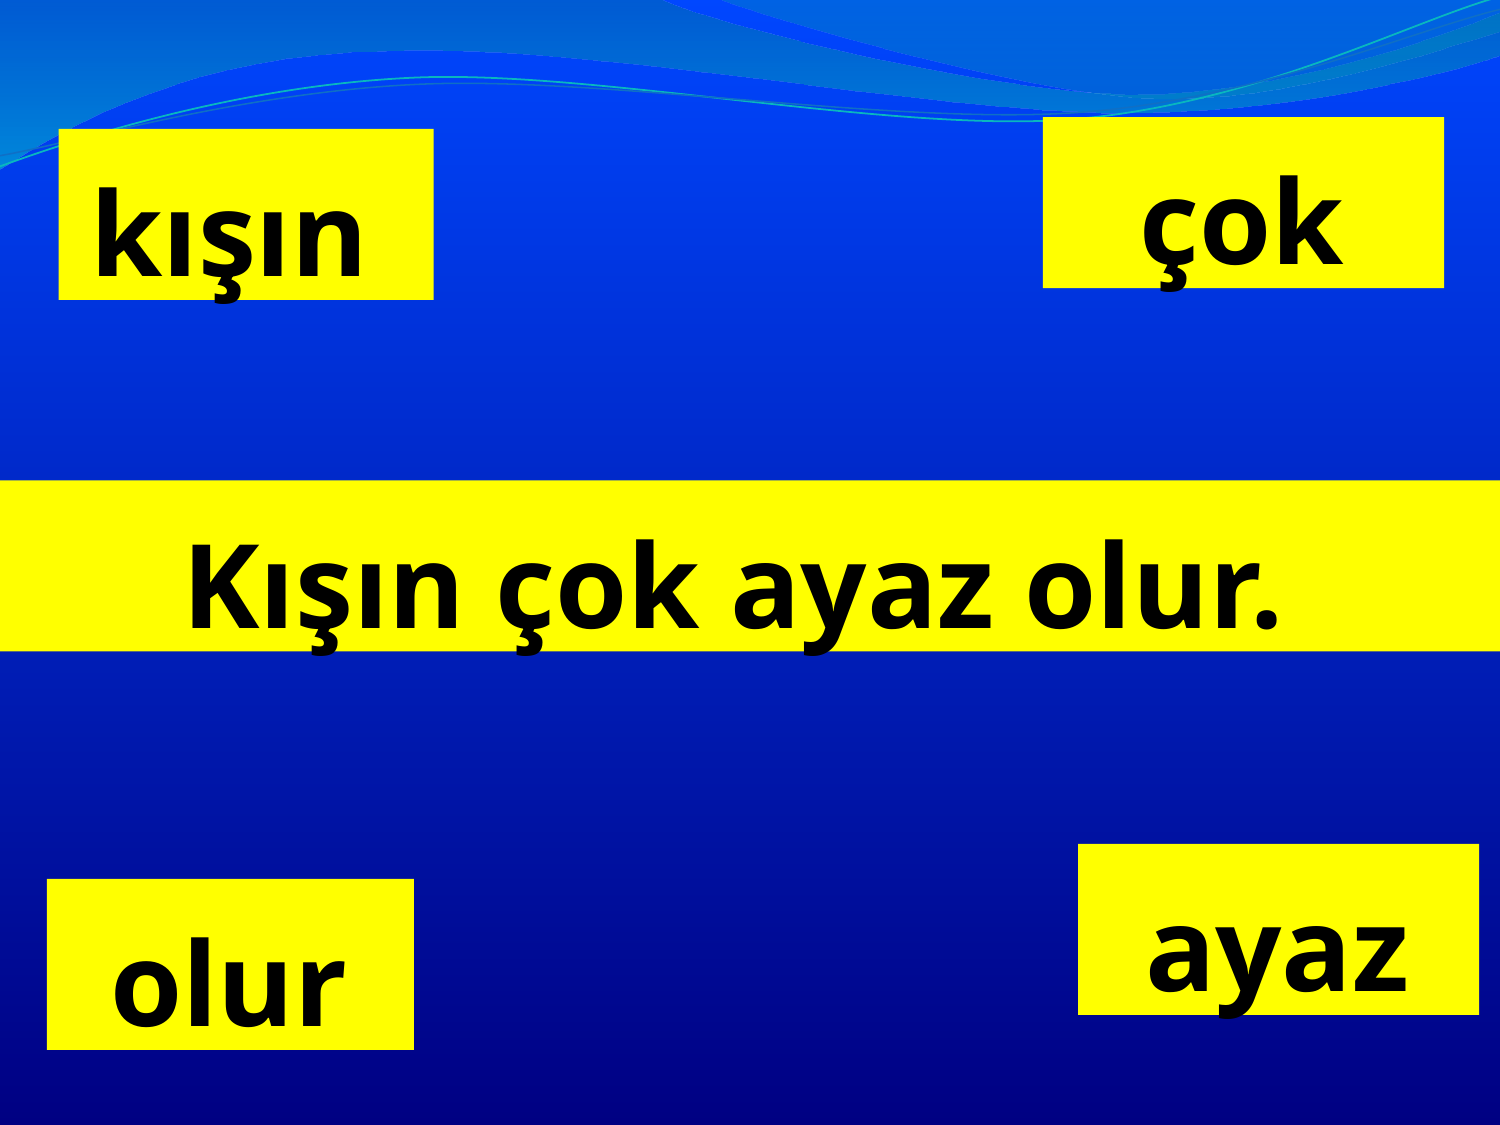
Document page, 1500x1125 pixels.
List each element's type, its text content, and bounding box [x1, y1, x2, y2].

title kışın [58, 128, 434, 301]
text_box Kışın çok ayaz olur. [0, 480, 1500, 652]
text_box ayaz [1078, 843, 1480, 1015]
text_box olur [46, 878, 414, 1050]
text_box çok [1042, 117, 1445, 289]
